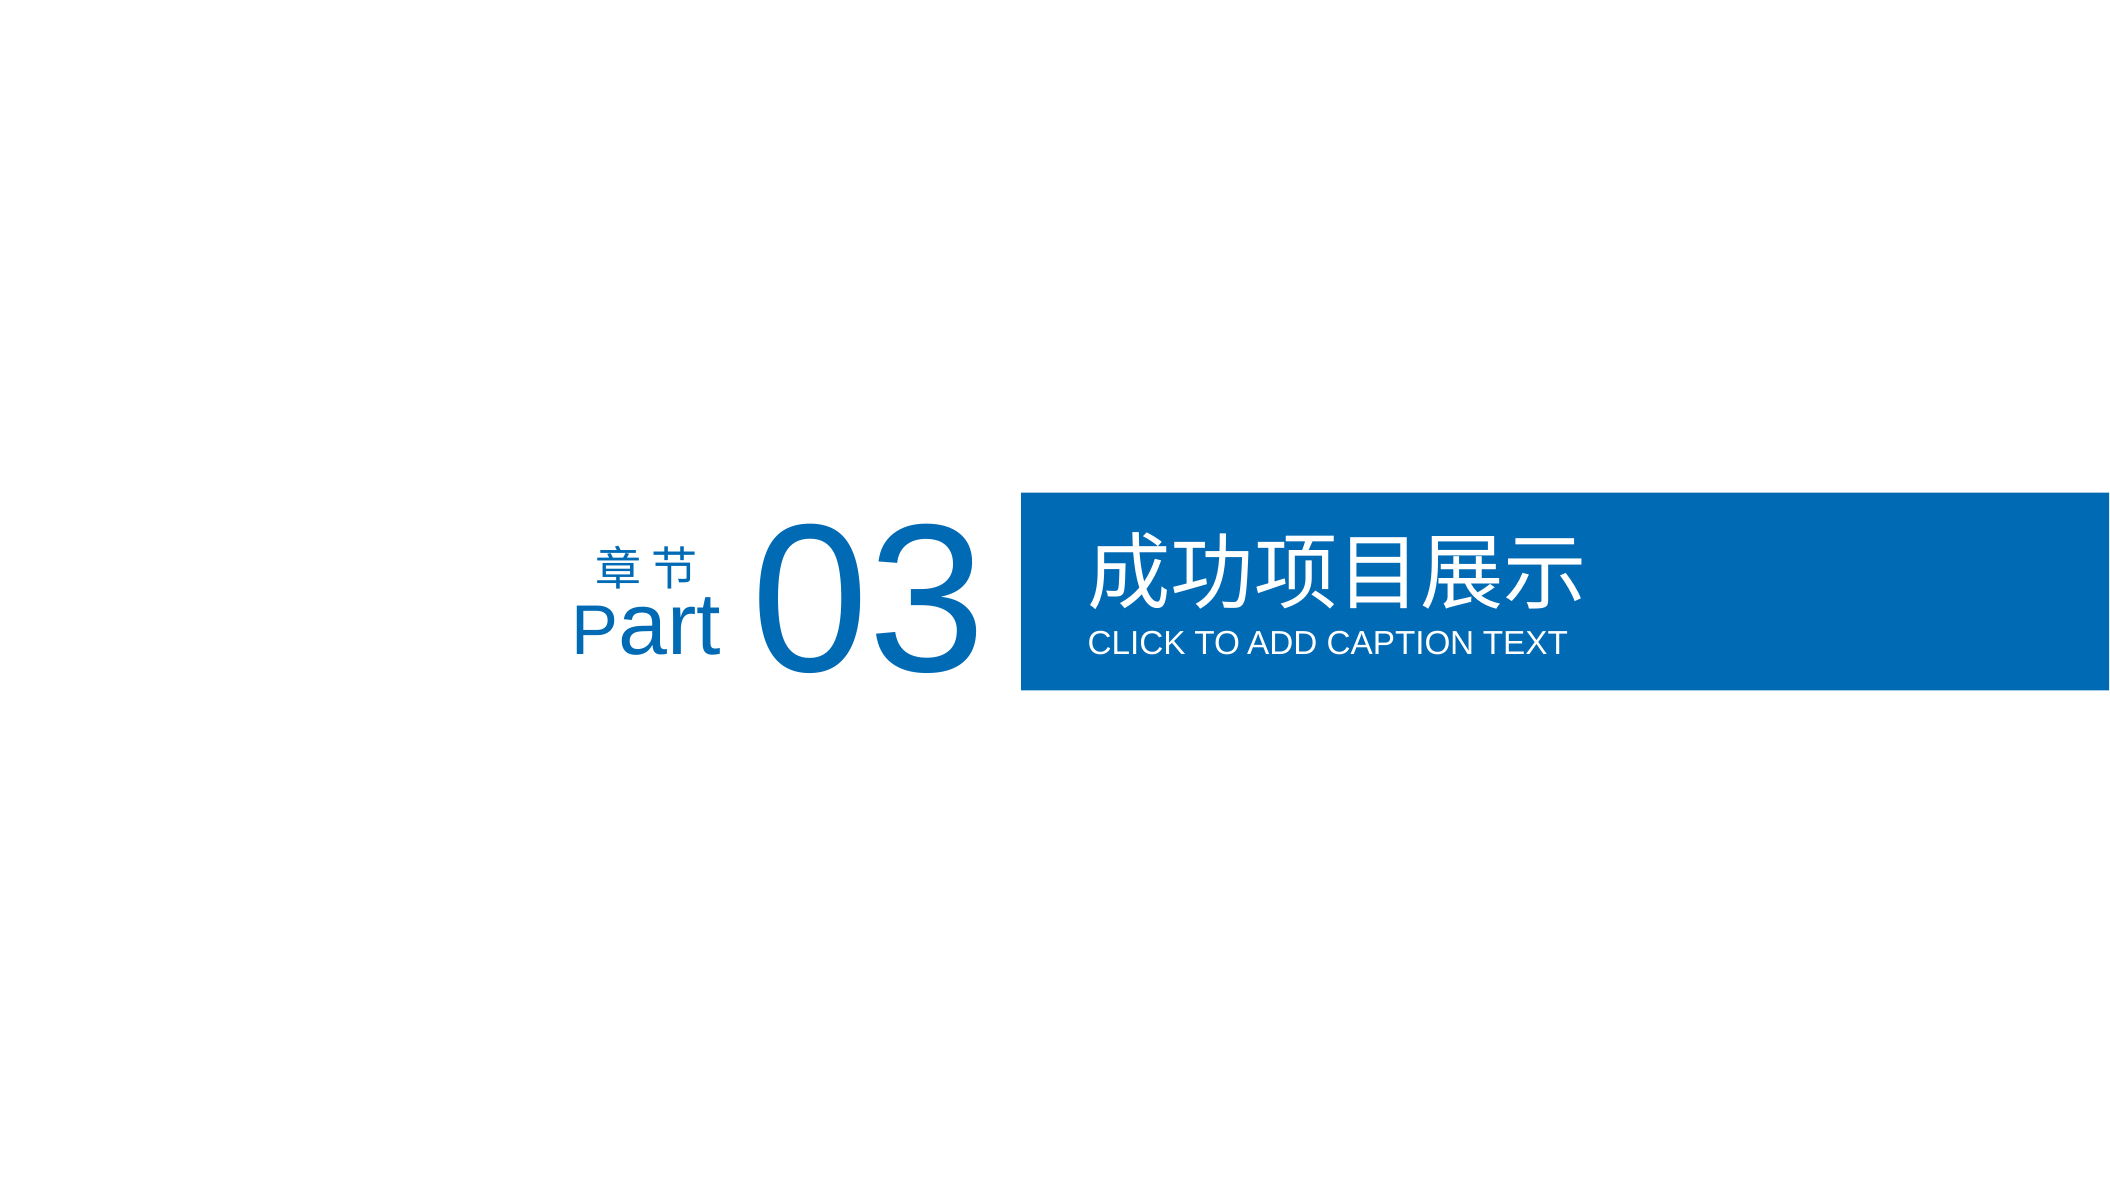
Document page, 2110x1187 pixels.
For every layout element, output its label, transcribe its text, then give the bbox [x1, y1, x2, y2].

text_box [1021, 492, 2110, 691]
text_box Part [571, 566, 722, 673]
text_box 03 [751, 460, 986, 714]
text_box CLICK TO ADD CAPTION TEXT [1087, 625, 1787, 662]
text_box 成功项目展示 [1087, 530, 1787, 621]
text_box 章 节 [595, 539, 698, 595]
